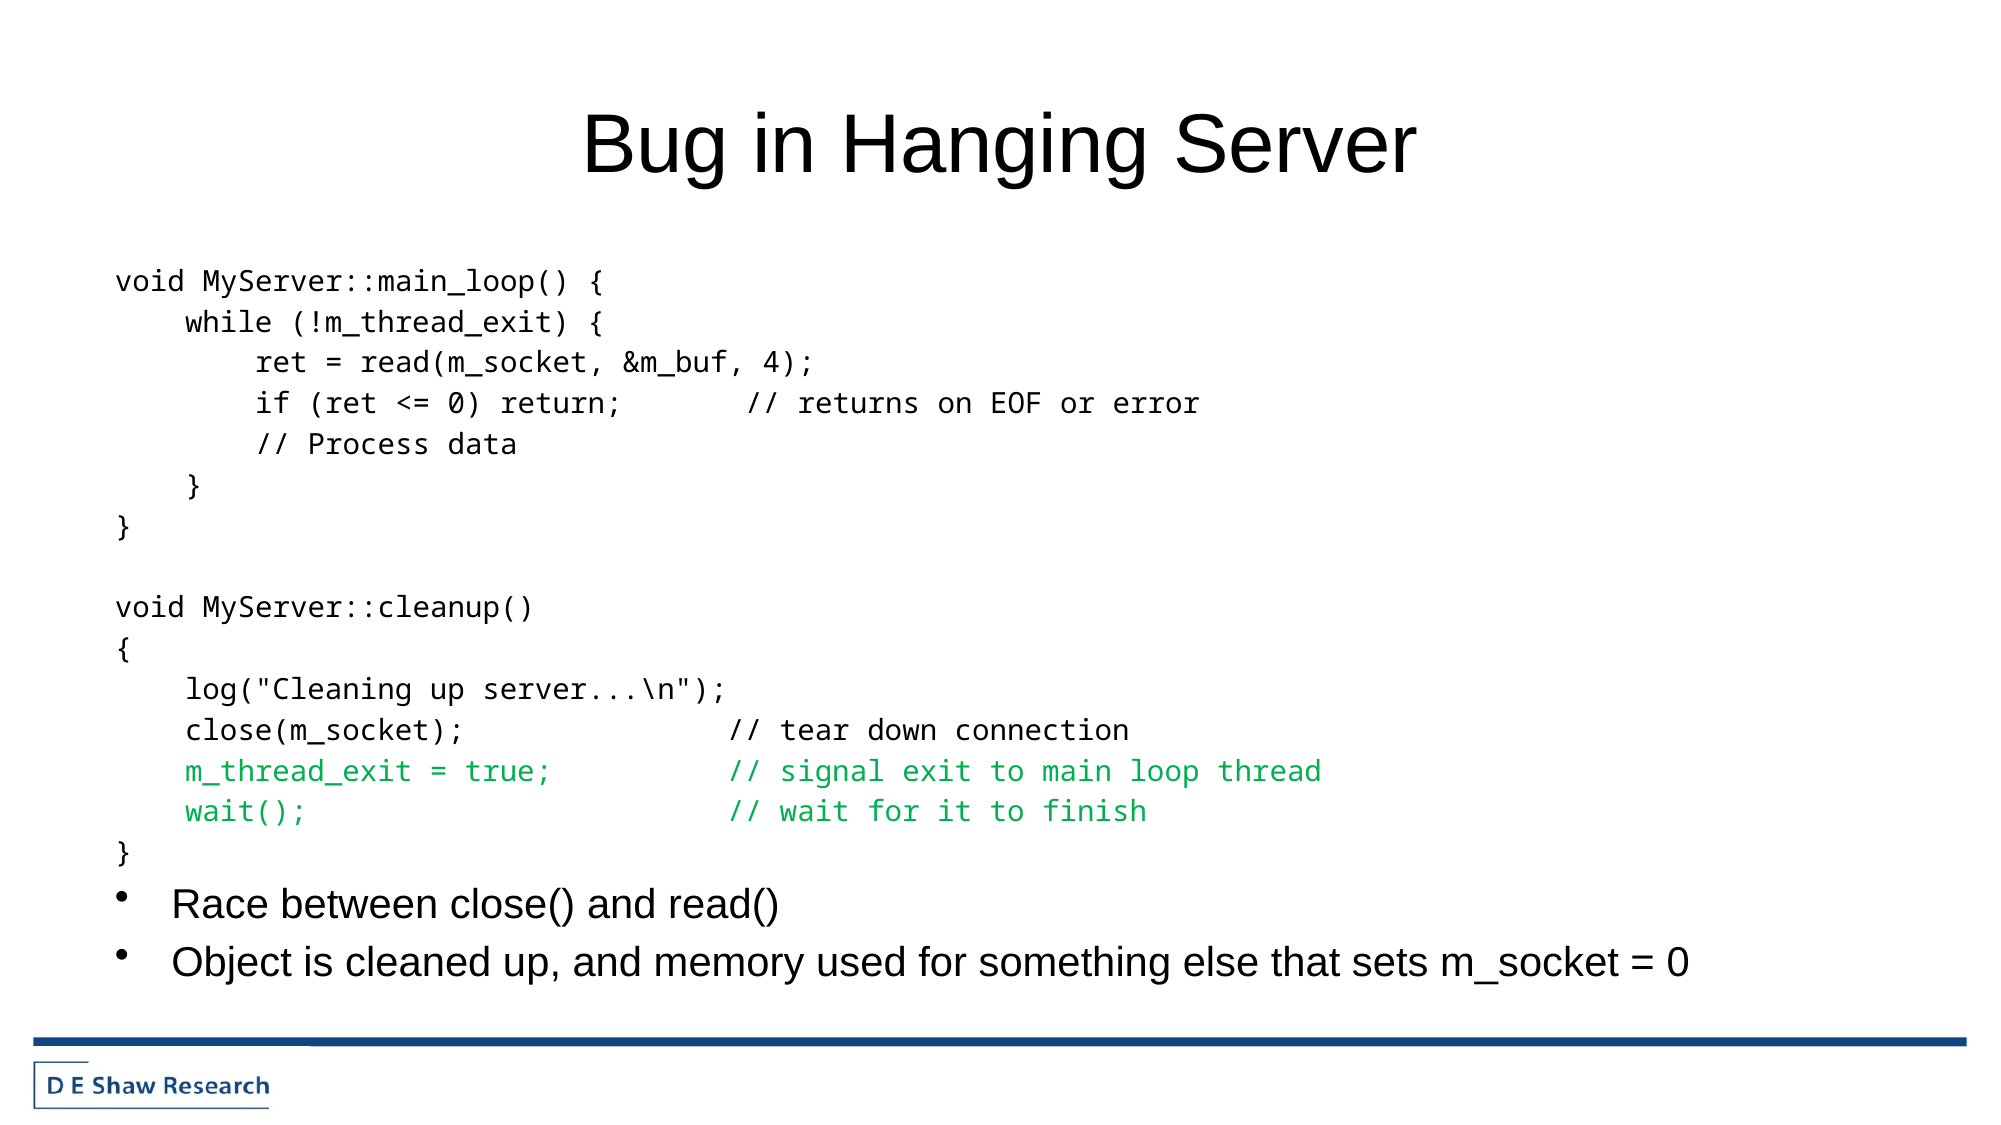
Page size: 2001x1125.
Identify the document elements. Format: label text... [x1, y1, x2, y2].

title Bug in Hanging Server [99, 45, 1900, 233]
picture [10, 1046, 311, 1123]
list void MyServer::main_loop() { while (!m_thread_exit) { ret = read(m_socket, &m_buf, 4); if (ret <= 0) return; // returns on EOF or error // Process data } } void MyServer::cleanup() { log("Cleaning up server...\n"); close(m_socket); // tear down connection m_thread_exit = true; // signal exit to main loop thread wait(); // wait for it to finish } Race between close() and read() Object is cleaned up, and memory used for something else that sets m_socket = 0 [99, 254, 1900, 998]
